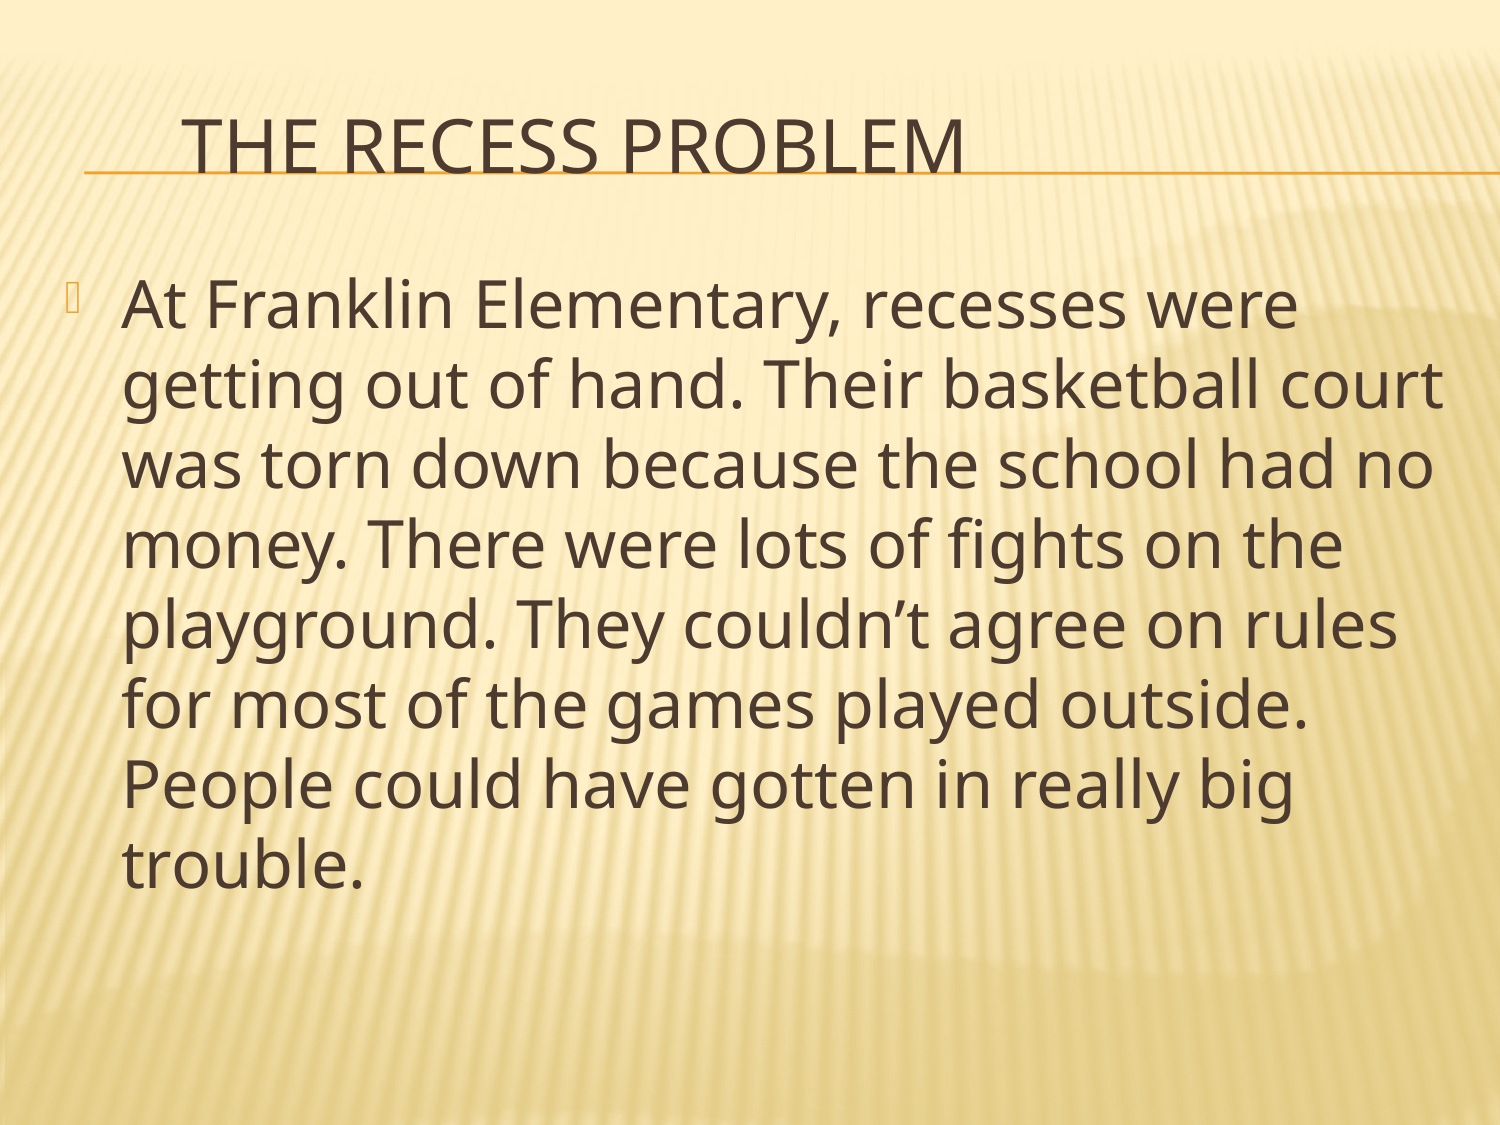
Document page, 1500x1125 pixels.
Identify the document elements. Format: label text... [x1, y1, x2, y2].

title The Recess Problem [50, 75, 1475, 213]
list At Franklin Elementary, recesses were getting out of hand. Their basketball court was torn down because the school had no money. There were lots of fights on the playground. They couldn’t agree on rules for most of the games played outside. People could have gotten in really big trouble. [50, 254, 1475, 998]
